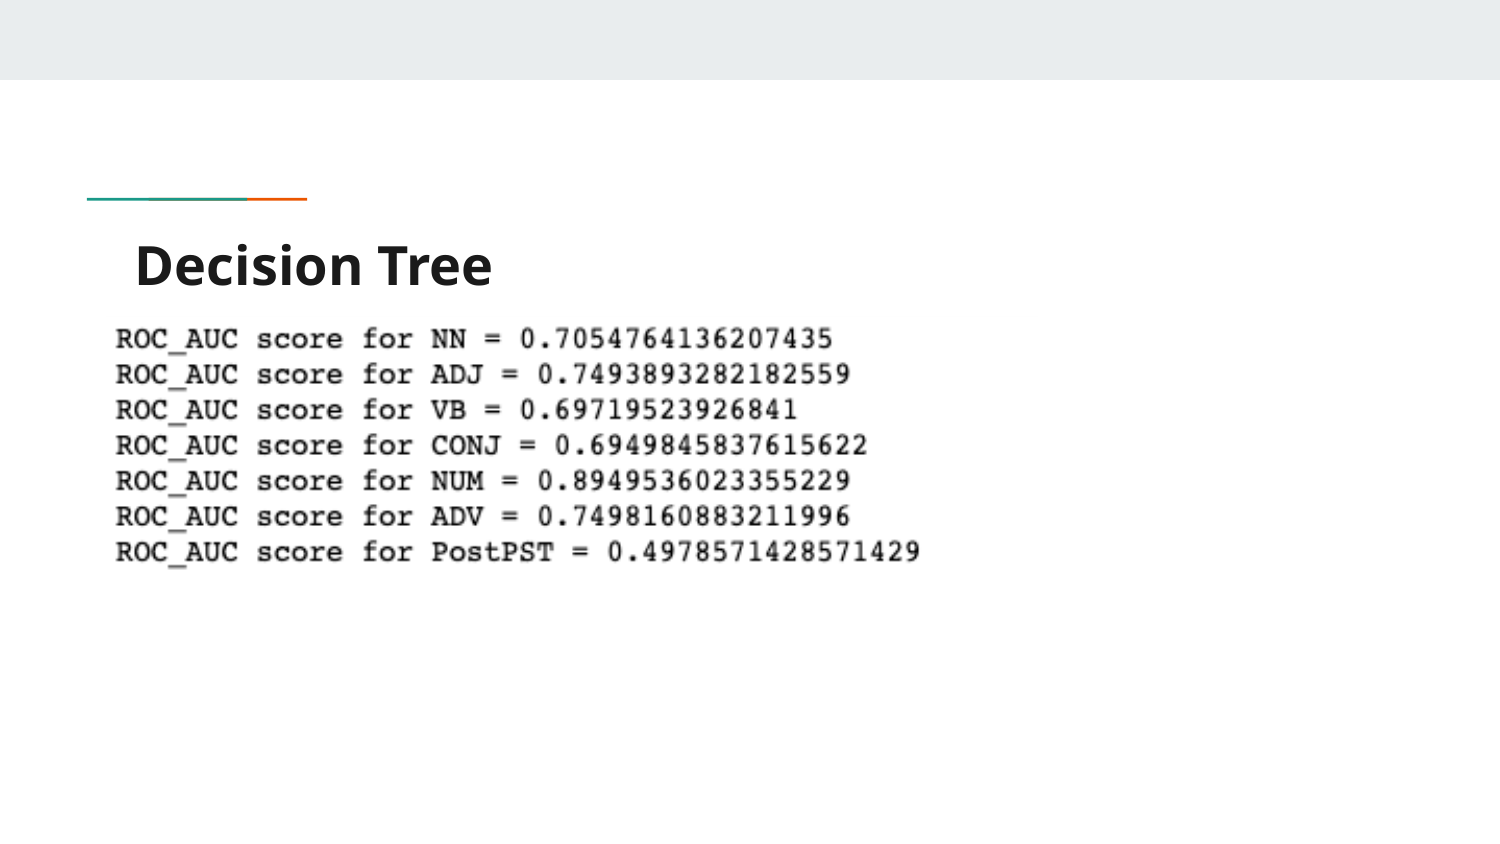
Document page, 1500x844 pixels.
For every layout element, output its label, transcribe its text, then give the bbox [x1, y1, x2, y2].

picture [106, 315, 1039, 597]
title Decision Tree [119, 216, 1381, 305]
